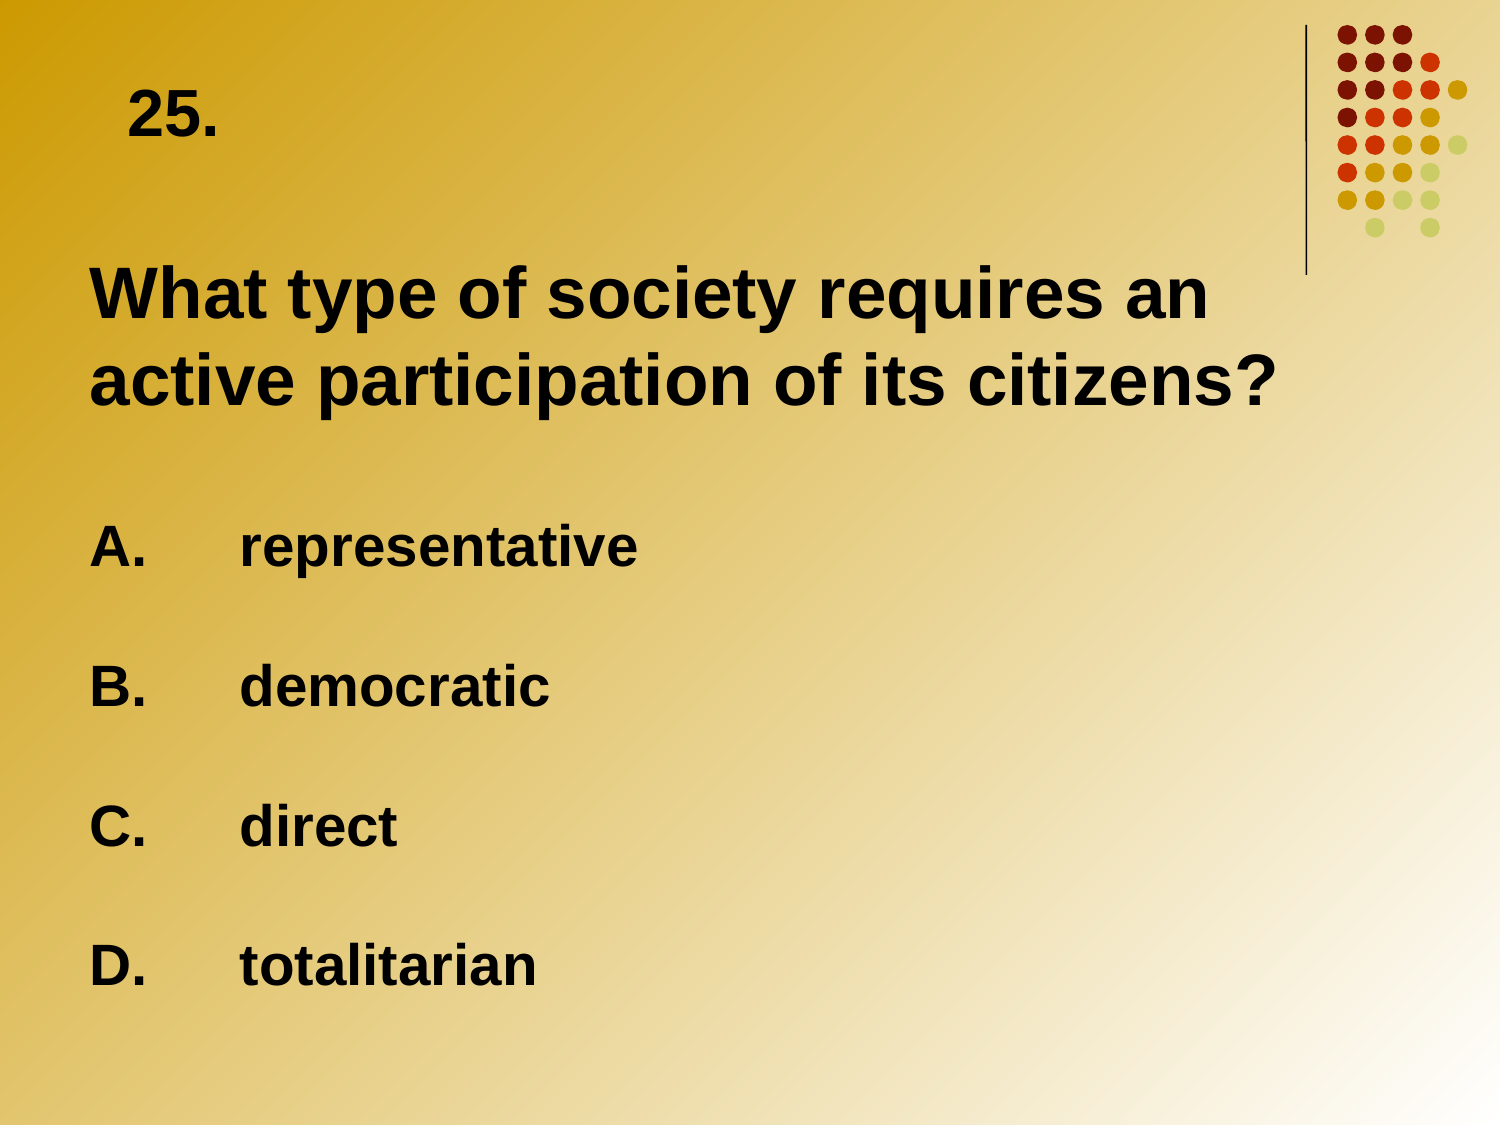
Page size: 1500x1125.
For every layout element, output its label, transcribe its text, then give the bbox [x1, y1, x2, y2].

text_box 25. [112, 62, 363, 158]
text_box What type of society requires an active participation of its citizens? A. representative B. democratic C. direct D. totalitarian [75, 862, 1313, 1075]
